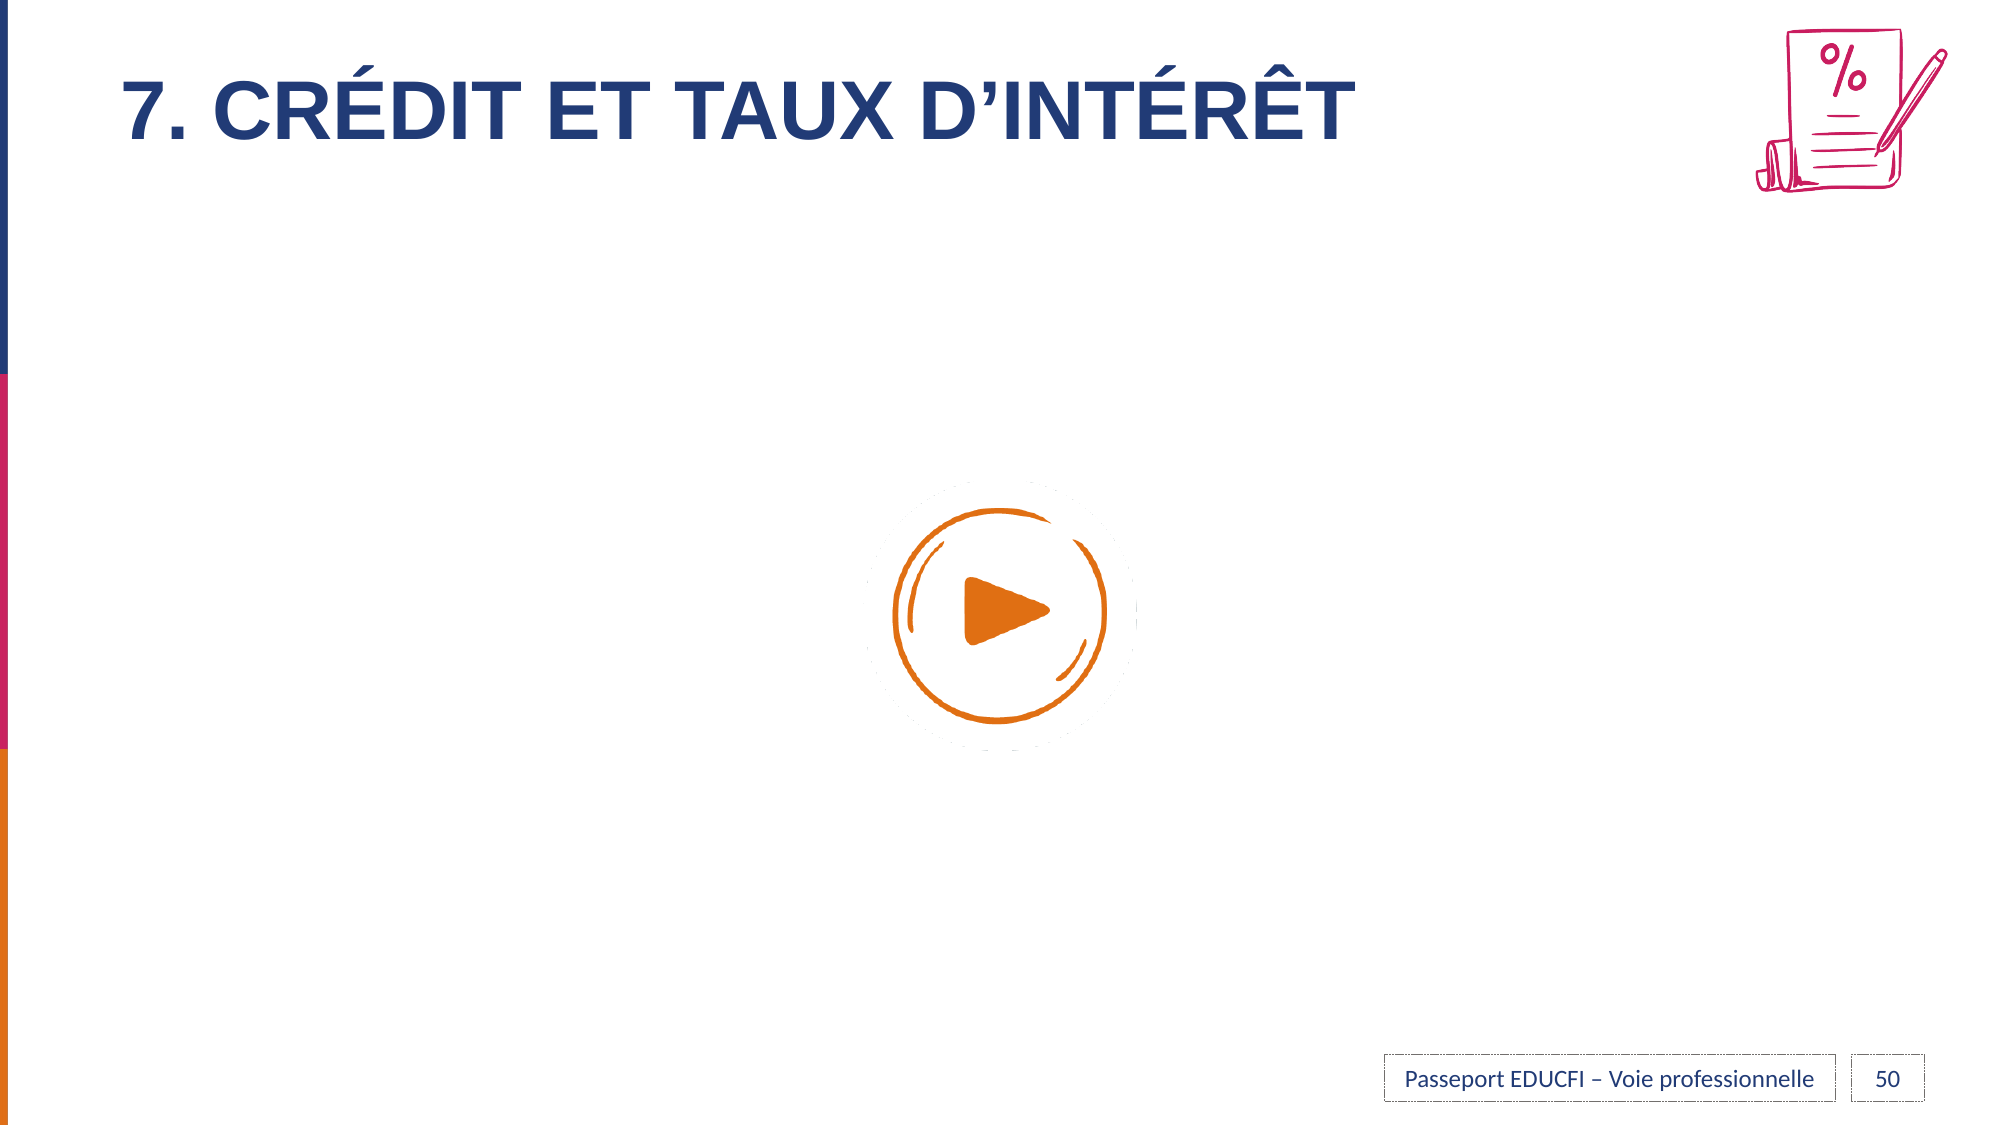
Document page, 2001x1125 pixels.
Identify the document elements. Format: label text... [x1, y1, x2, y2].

picture [0, 0, 8, 1125]
title 7. CRÉDIT ET TAUX D’INTÉRÊT [105, 59, 1799, 263]
footer Passeport EDUCFI – Voie professionnelle [1384, 1054, 1836, 1102]
picture [1751, 10, 1952, 211]
picture [863, 478, 1137, 751]
slide_number 50 [1851, 1054, 1925, 1102]
